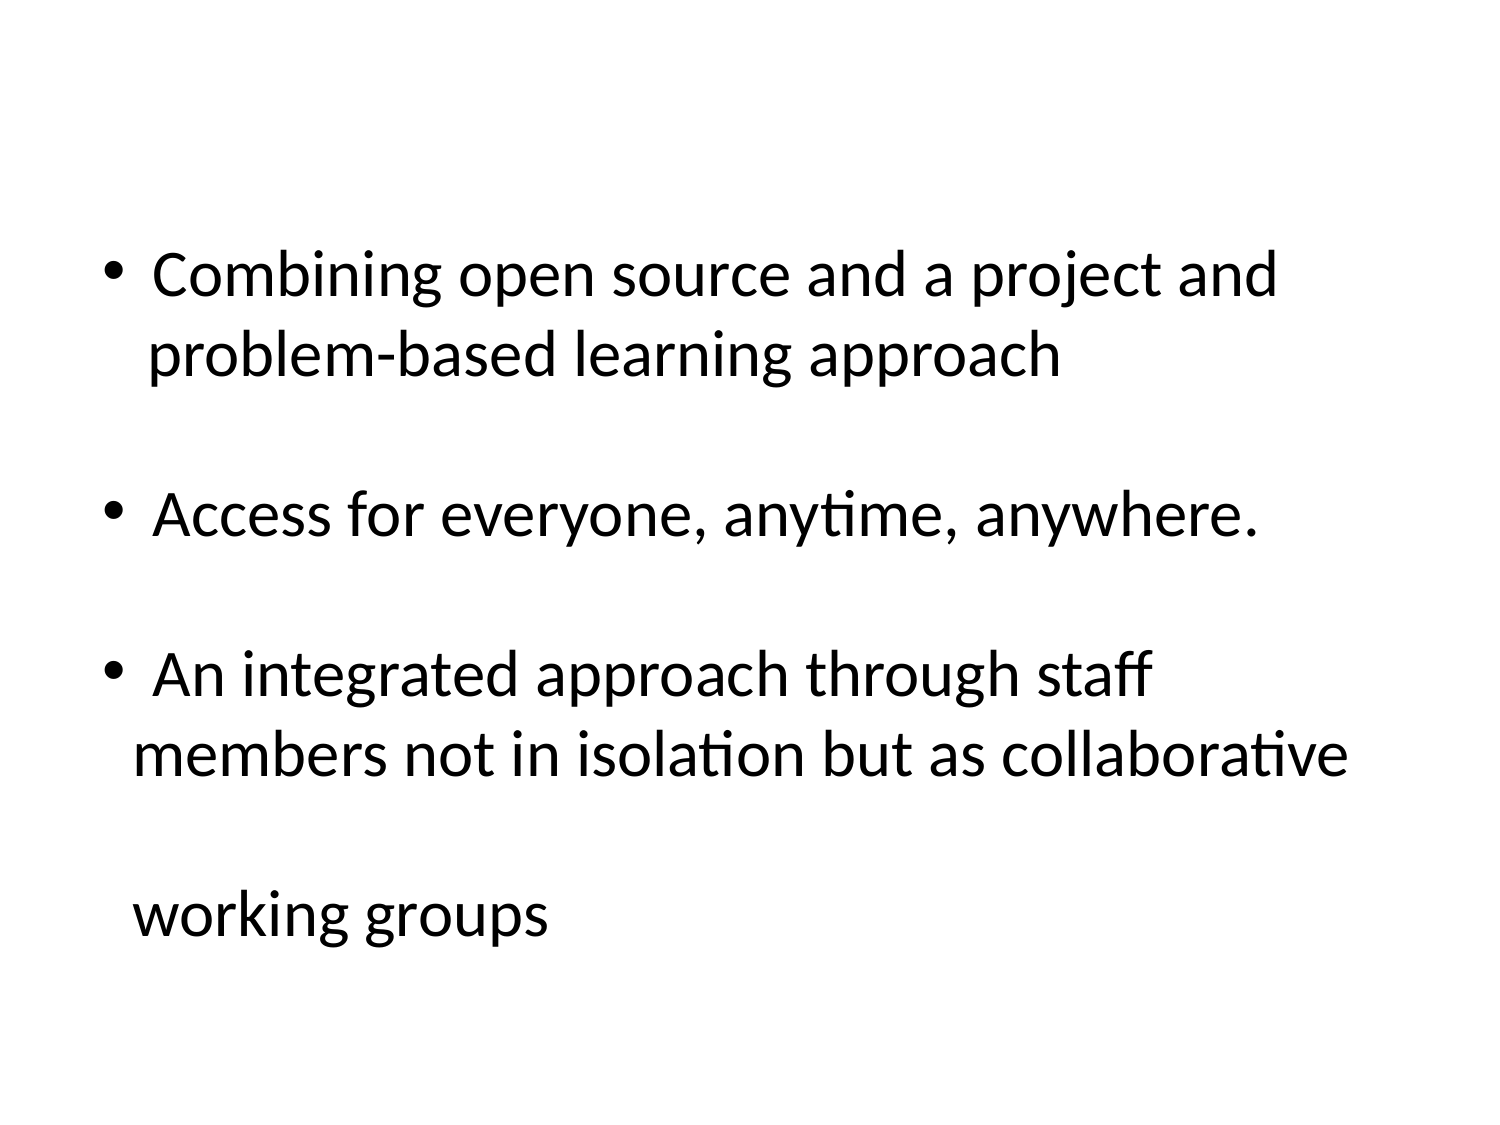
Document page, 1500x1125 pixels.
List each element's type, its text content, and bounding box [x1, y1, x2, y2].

text_box Combining open source and a project and problem-based learning approach Access for everyone, anytime, anywhere. An integrated approach through staff members not in isolation but as collaborative working groups [87, 62, 1388, 957]
